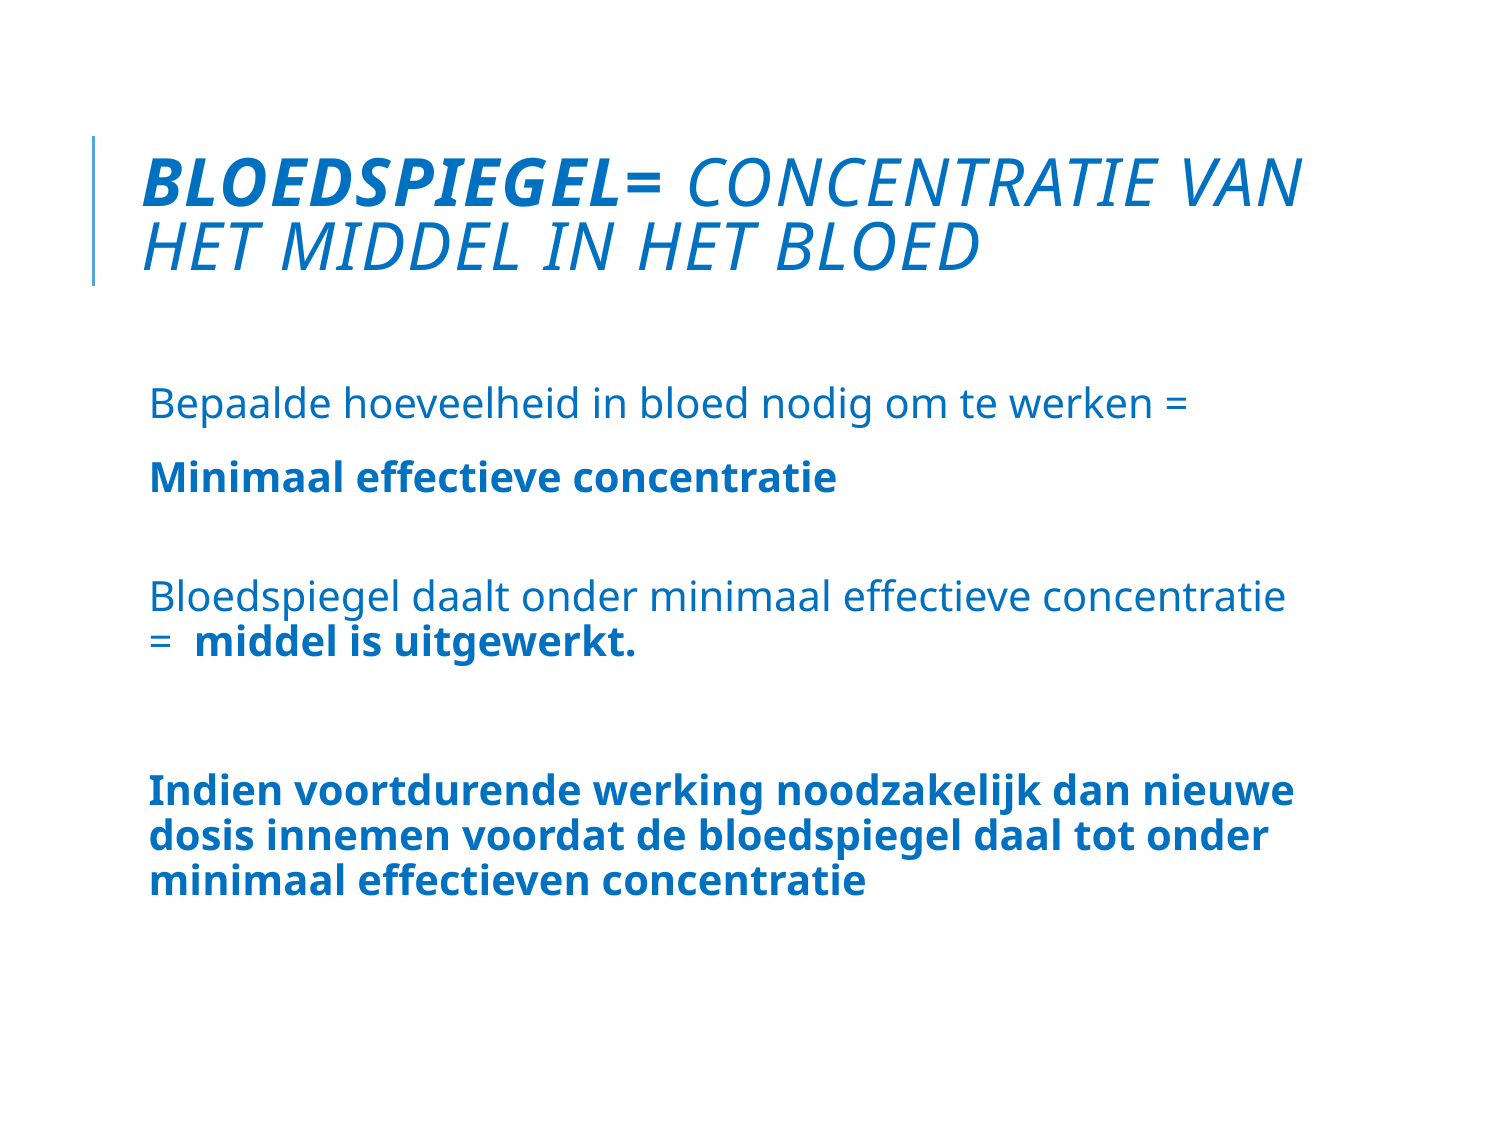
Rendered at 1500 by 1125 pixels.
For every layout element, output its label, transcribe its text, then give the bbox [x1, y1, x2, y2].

list Bepaalde hoeveelheid in bloed nodig om te werken = Minimaal effectieve concentratie Bloedspiegel daalt onder minimaal effectieve concentratie = middel is uitgewerkt. Indien voortdurende werking noodzakelijk dan nieuwe dosis innemen voordat de bloedspiegel daal tot onder minimaal effectieven concentratie [126, 375, 1322, 1035]
title Bloedspiegel= concentratie van het middel in het bloed [126, 96, 1322, 342]
